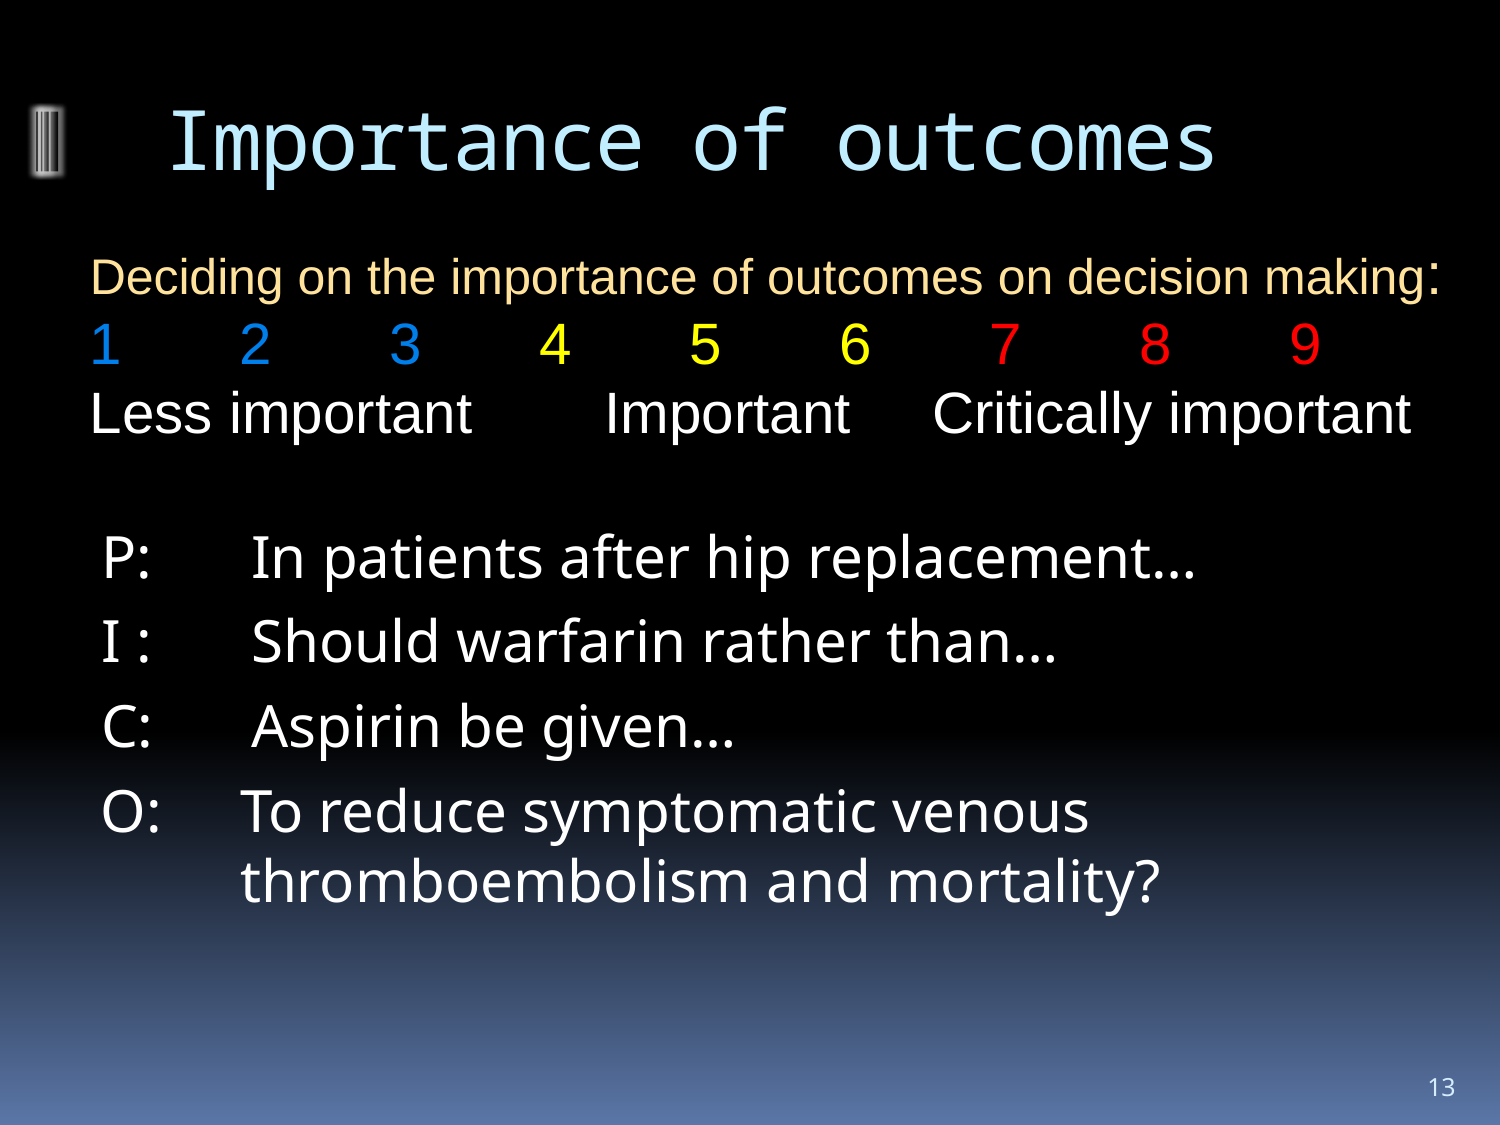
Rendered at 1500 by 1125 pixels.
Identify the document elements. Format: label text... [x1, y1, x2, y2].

title Importance of outcomes [150, 79, 1425, 228]
text_box Deciding on the importance of outcomes on decision making: 1 2 3 4 5 6 7 8 9 Less important Important Critically important [75, 228, 1463, 454]
slide_number 13 [1412, 1052, 1488, 1113]
list P: In patients after hip replacement… I : Should warfarin rather than… C: Aspirin be given… O: To reduce symptomatic venous thromboembolism and mortality? [74, 512, 1451, 1043]
